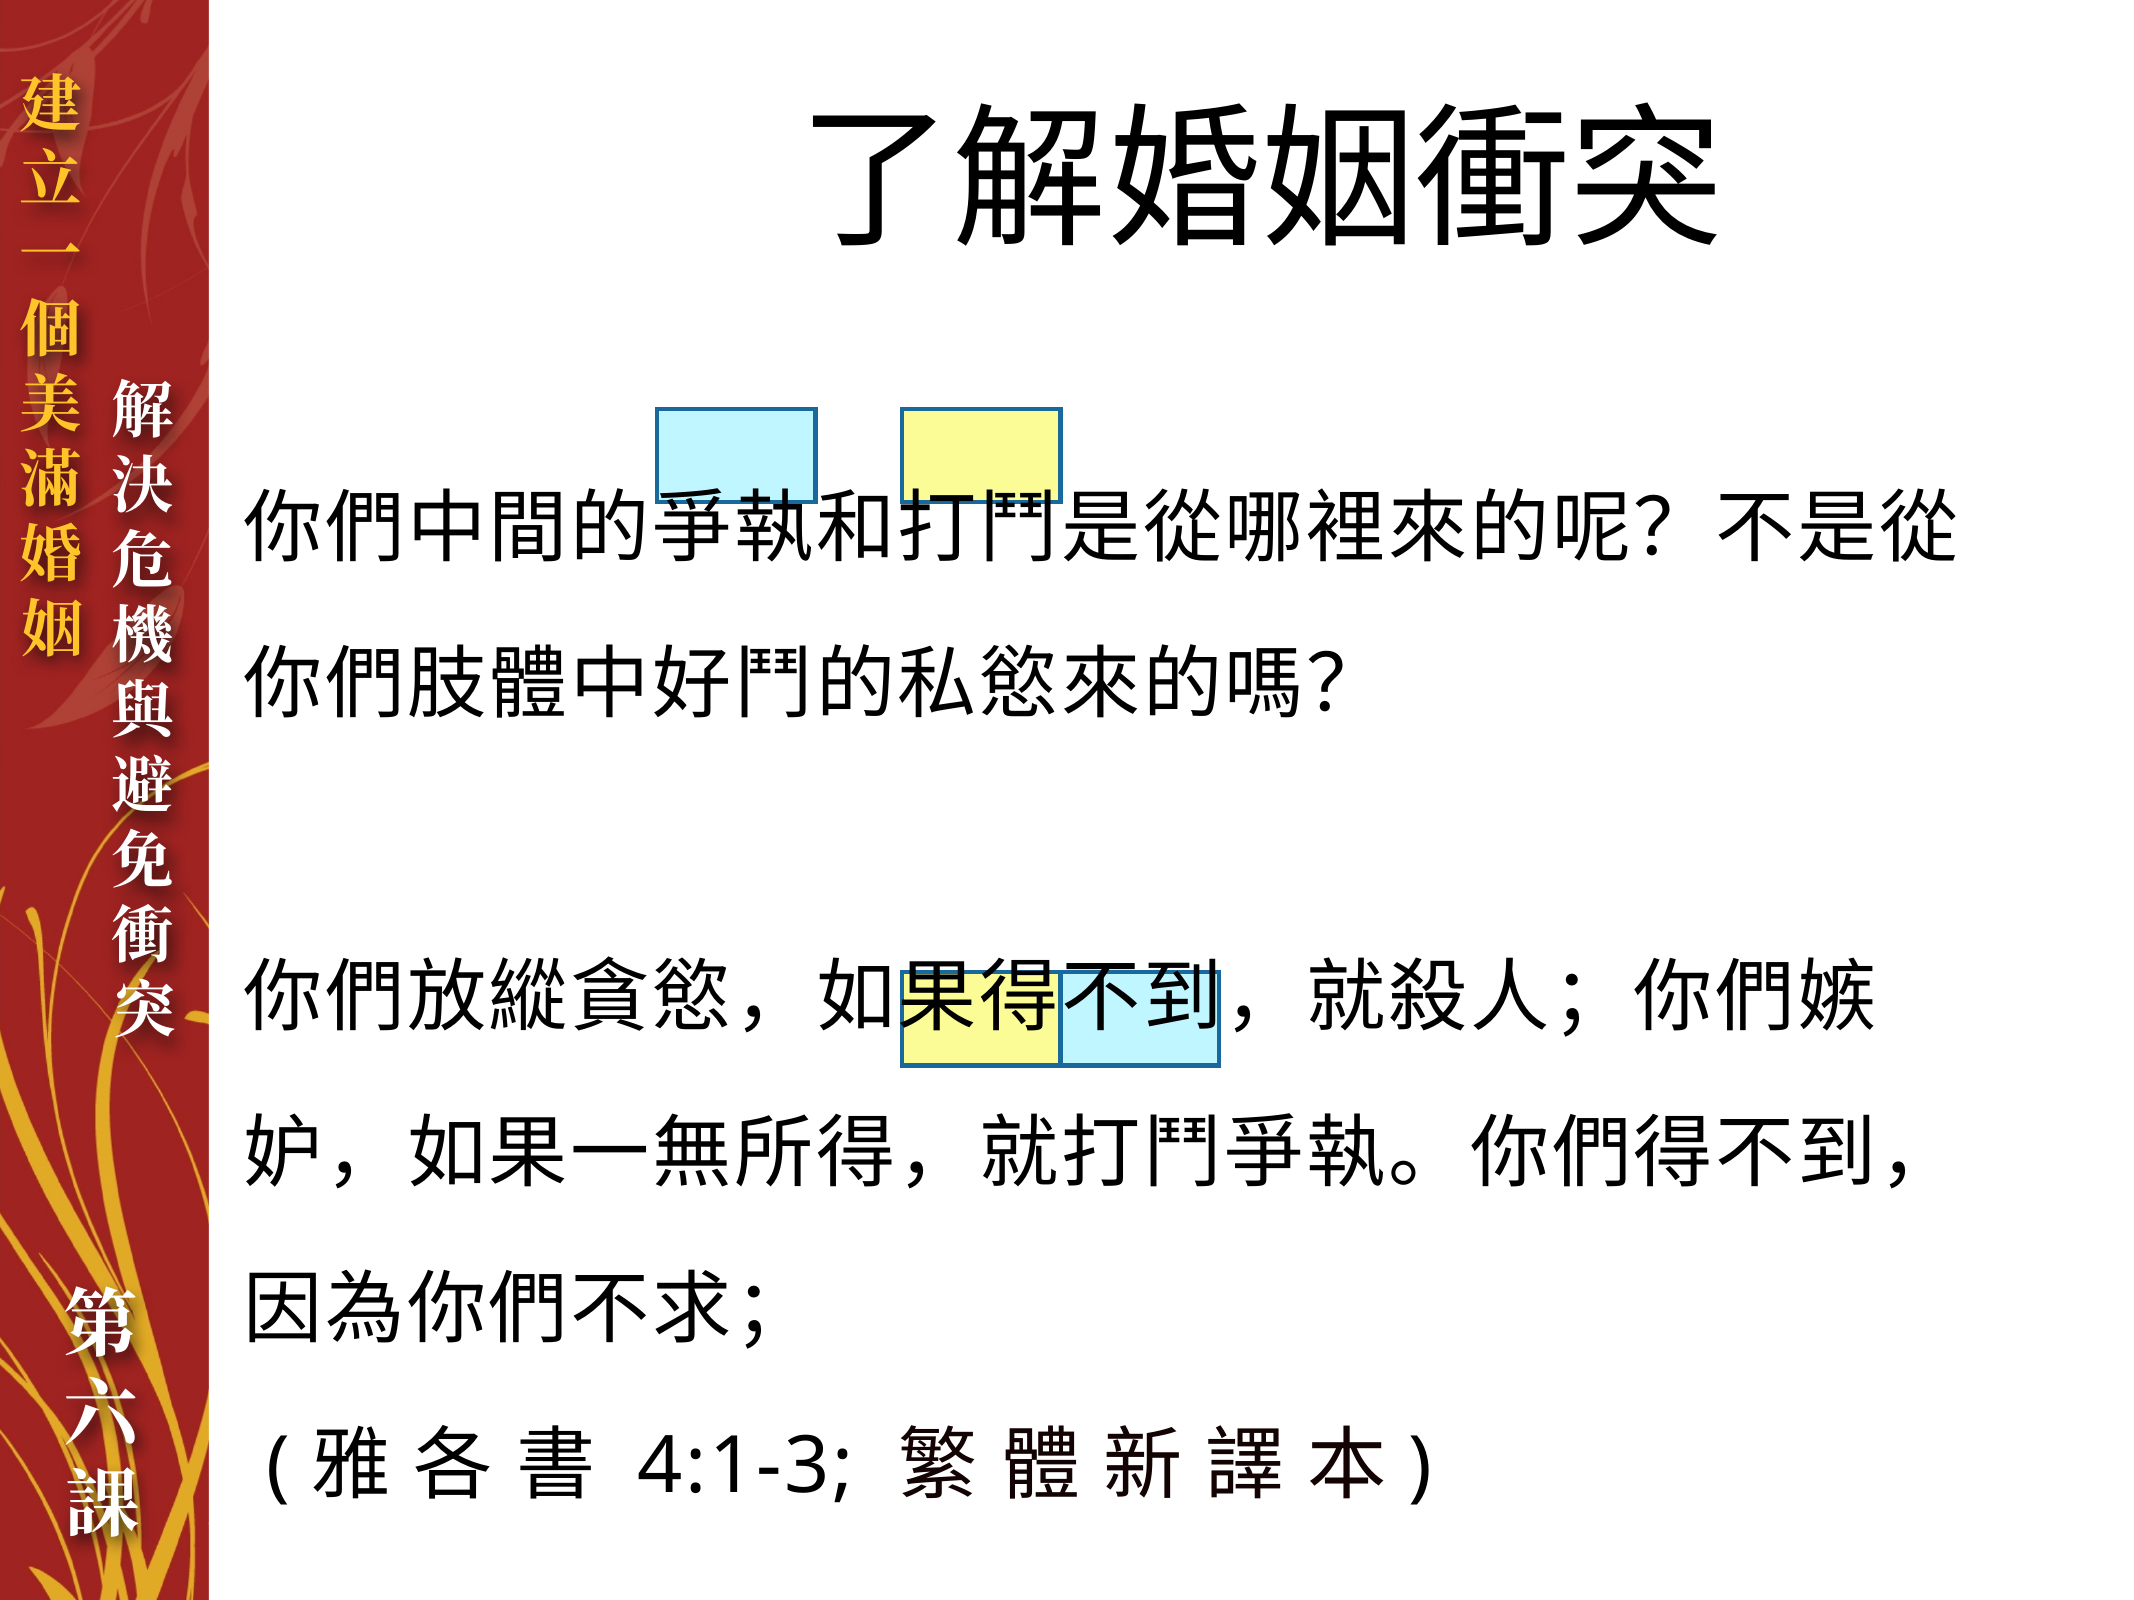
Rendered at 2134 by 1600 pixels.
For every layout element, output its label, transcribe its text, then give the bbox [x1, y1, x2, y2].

text_box 了解婚姻衝突 [790, 0, 1733, 273]
text_box 你們中間的爭執和打鬥是從哪裡來的呢？不是從你們肢體中好鬥的私慾來的嗎？ 你們放縱貪慾，如果得不到，就殺人；你們嫉妒，如果一無所得，就打鬥爭執。你們得不到，因為你們不求； (雅 各 書 4:1-3; 繁 體 新 譯 本) [235, 406, 2044, 1518]
picture [0, 0, 208, 1600]
